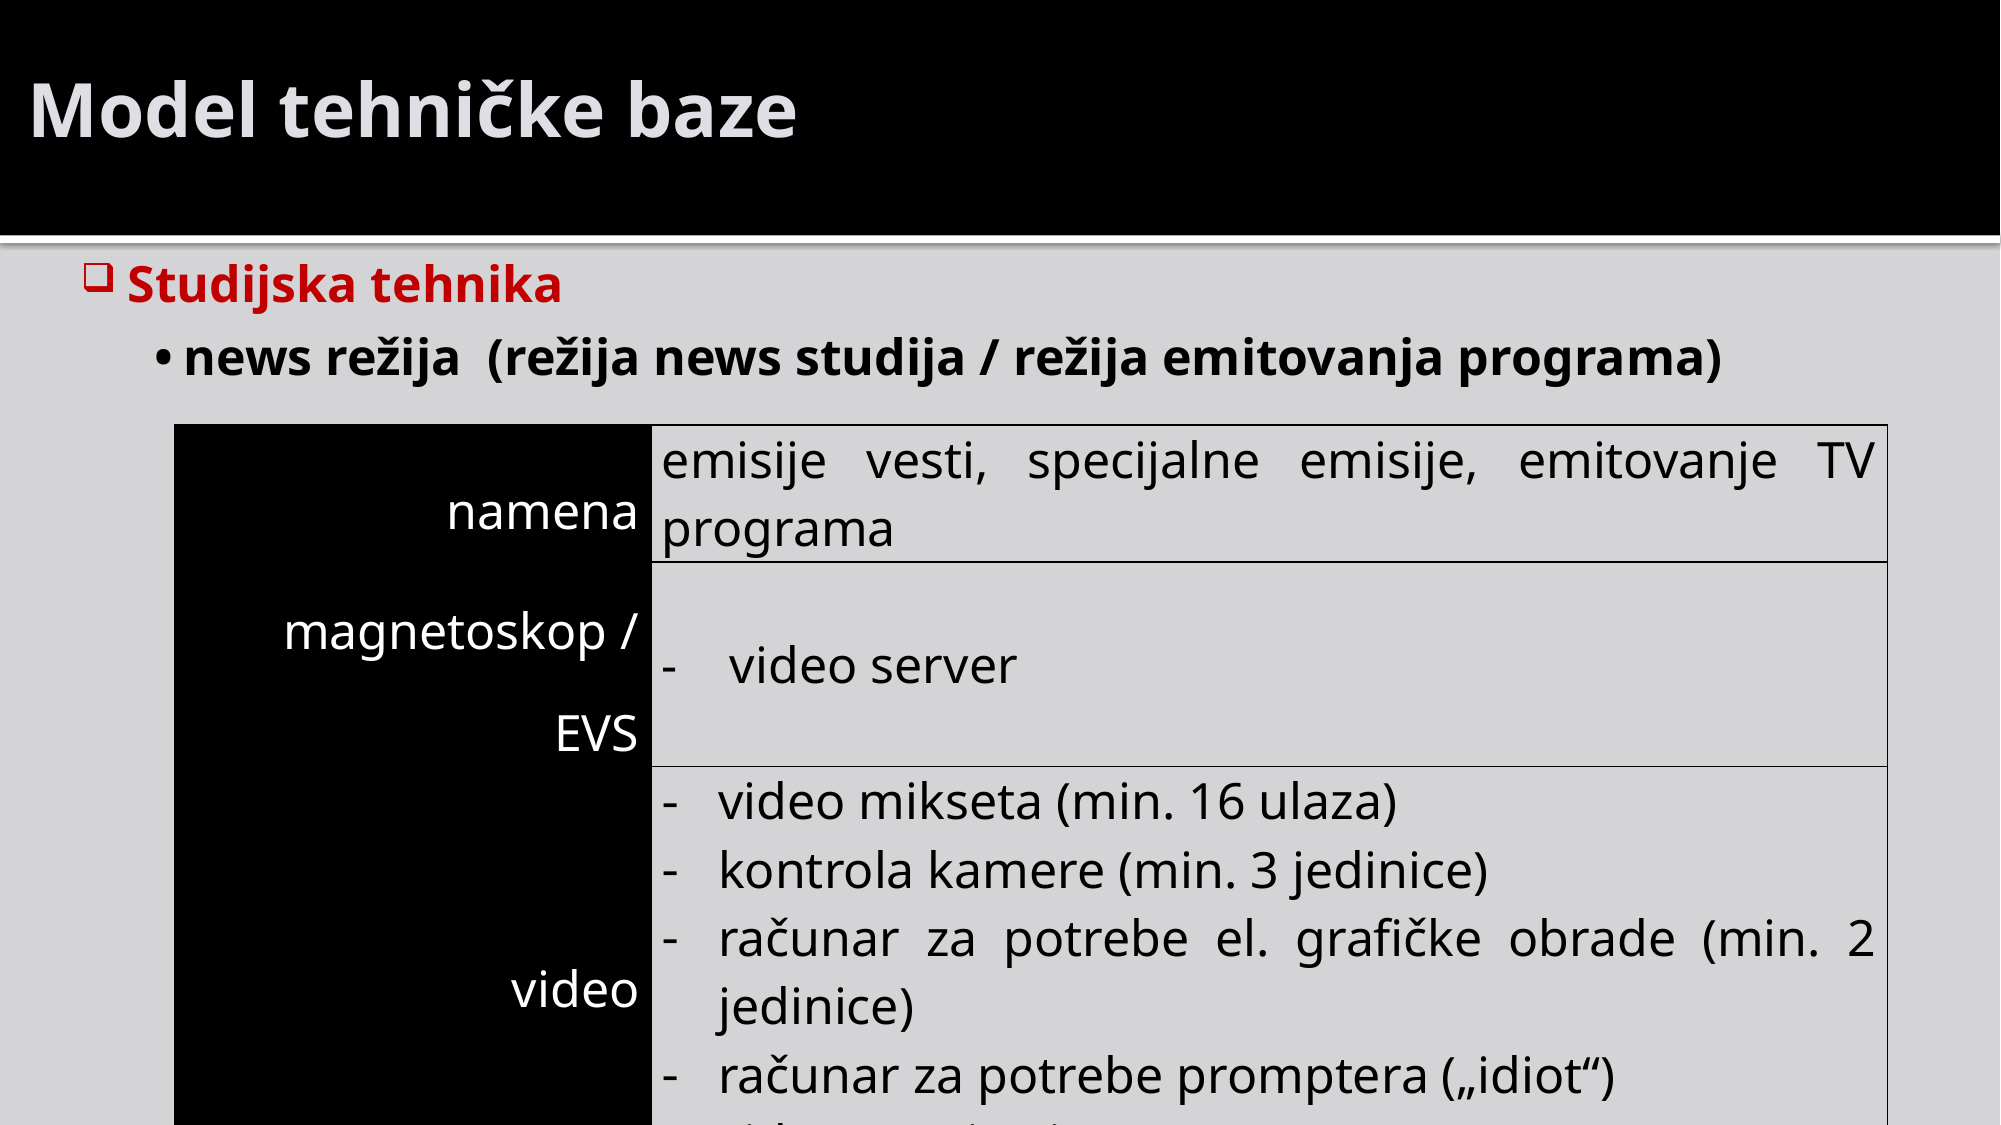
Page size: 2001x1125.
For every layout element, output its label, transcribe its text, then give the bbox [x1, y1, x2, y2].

list Studijska tehnika • news režija (režija news studija / režija emitovanja programa) [12, 237, 1963, 1125]
table_cell magnetoskop / EVS [176, 563, 650, 766]
table_cell video mikseta (min. 16 ulaza) kontrola kamere (min. 3 jedinice) računar za potrebe el. grafičke obrade (min. 2 jedinice) računar za potrebe promptera („idiot“) video monitoring [652, 767, 1887, 1125]
table_header namena [176, 426, 650, 561]
text_box Model tehničke baze [12, 62, 1663, 200]
table_cell video [176, 767, 650, 1125]
table_header emisije vesti, specijalne emisije, emitovanje TV programa [652, 426, 1887, 561]
table_cell - video server [652, 563, 1887, 766]
